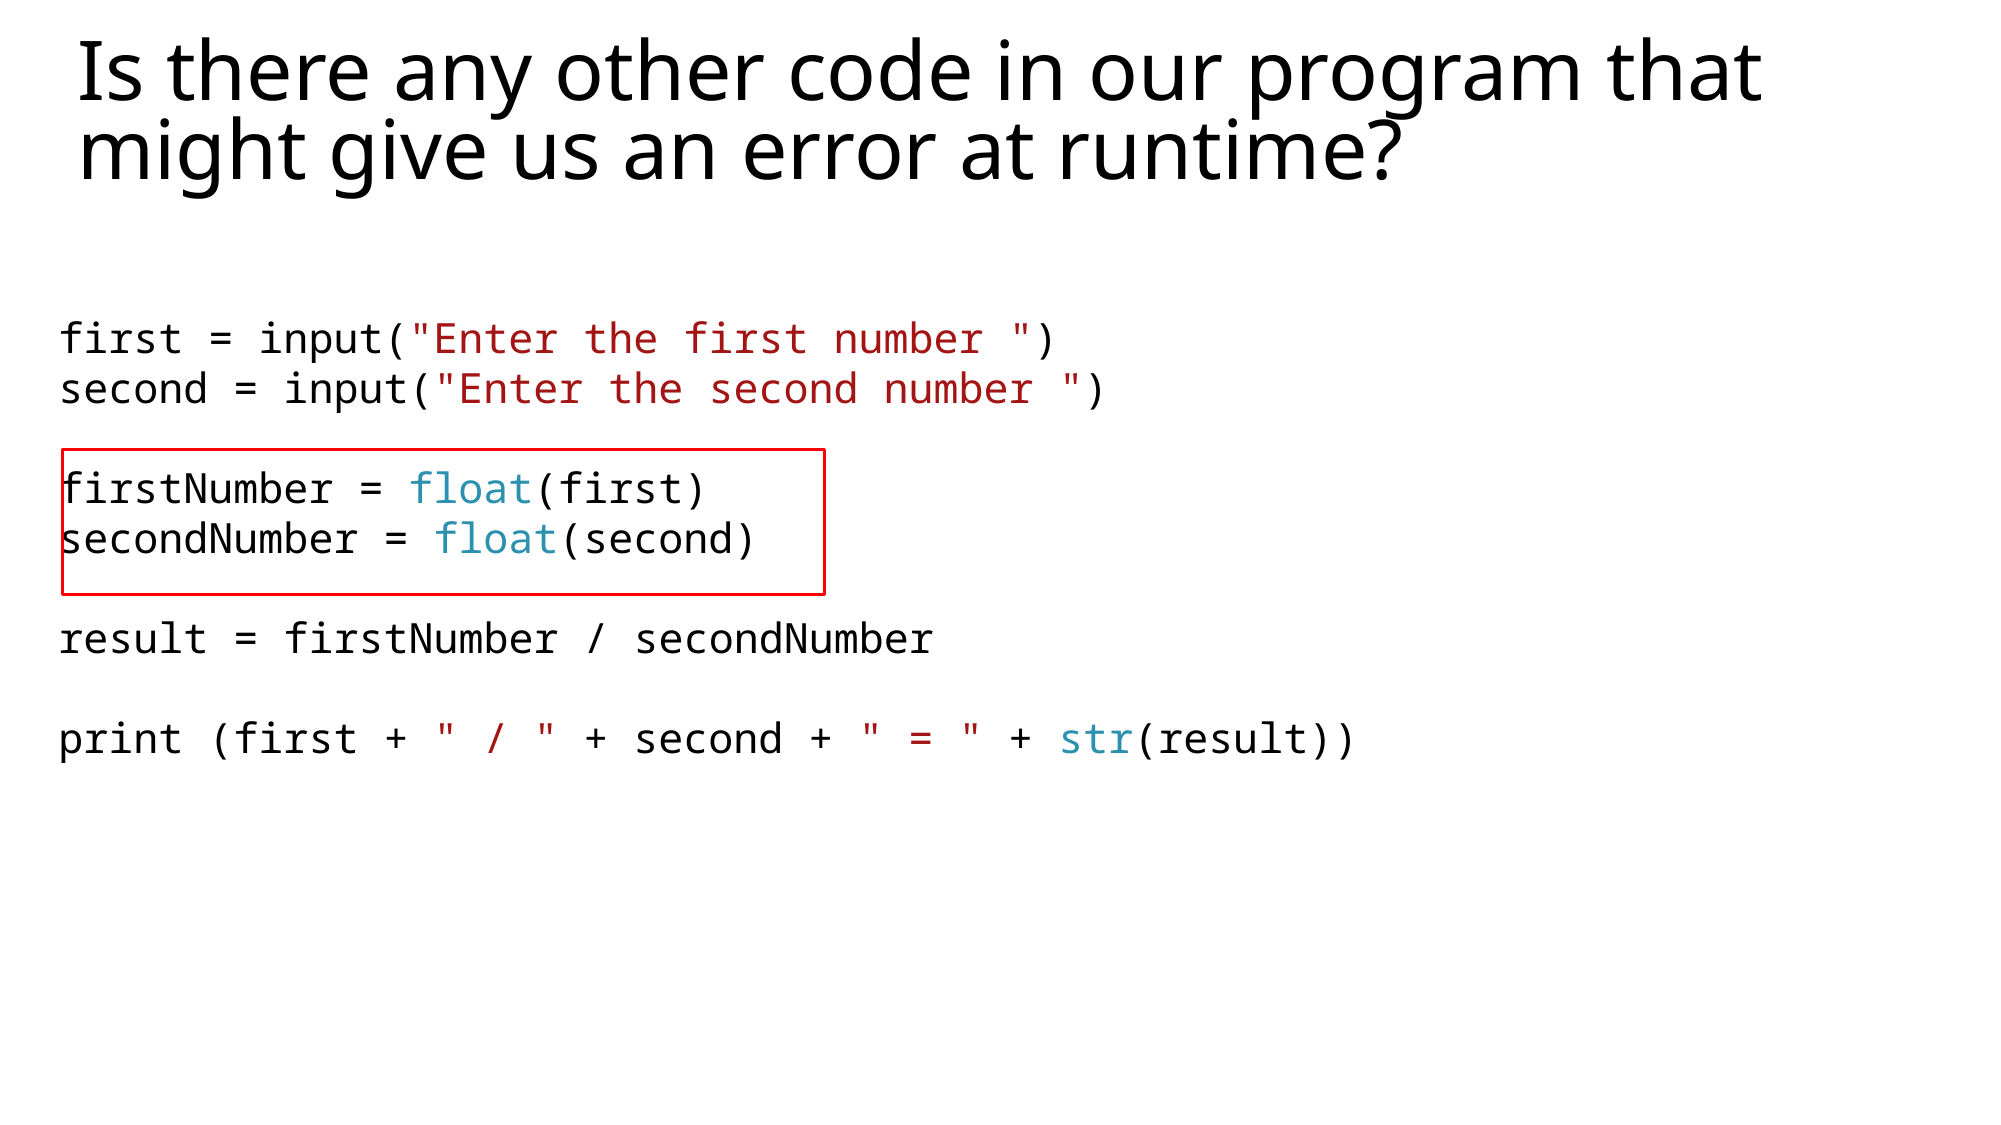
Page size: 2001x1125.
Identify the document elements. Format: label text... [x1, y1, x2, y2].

text_box first = input("Enter the first number ") second = input("Enter the second number ") firstNumber = float(first) secondNumber = float(second) result = firstNumber / secondNumber print (first + " / " + second + " = " + str(result)) [43, 304, 1374, 770]
title Is there any other code in our program that might give us an error at runtime? [62, 29, 1953, 205]
text_box [60, 448, 827, 596]
